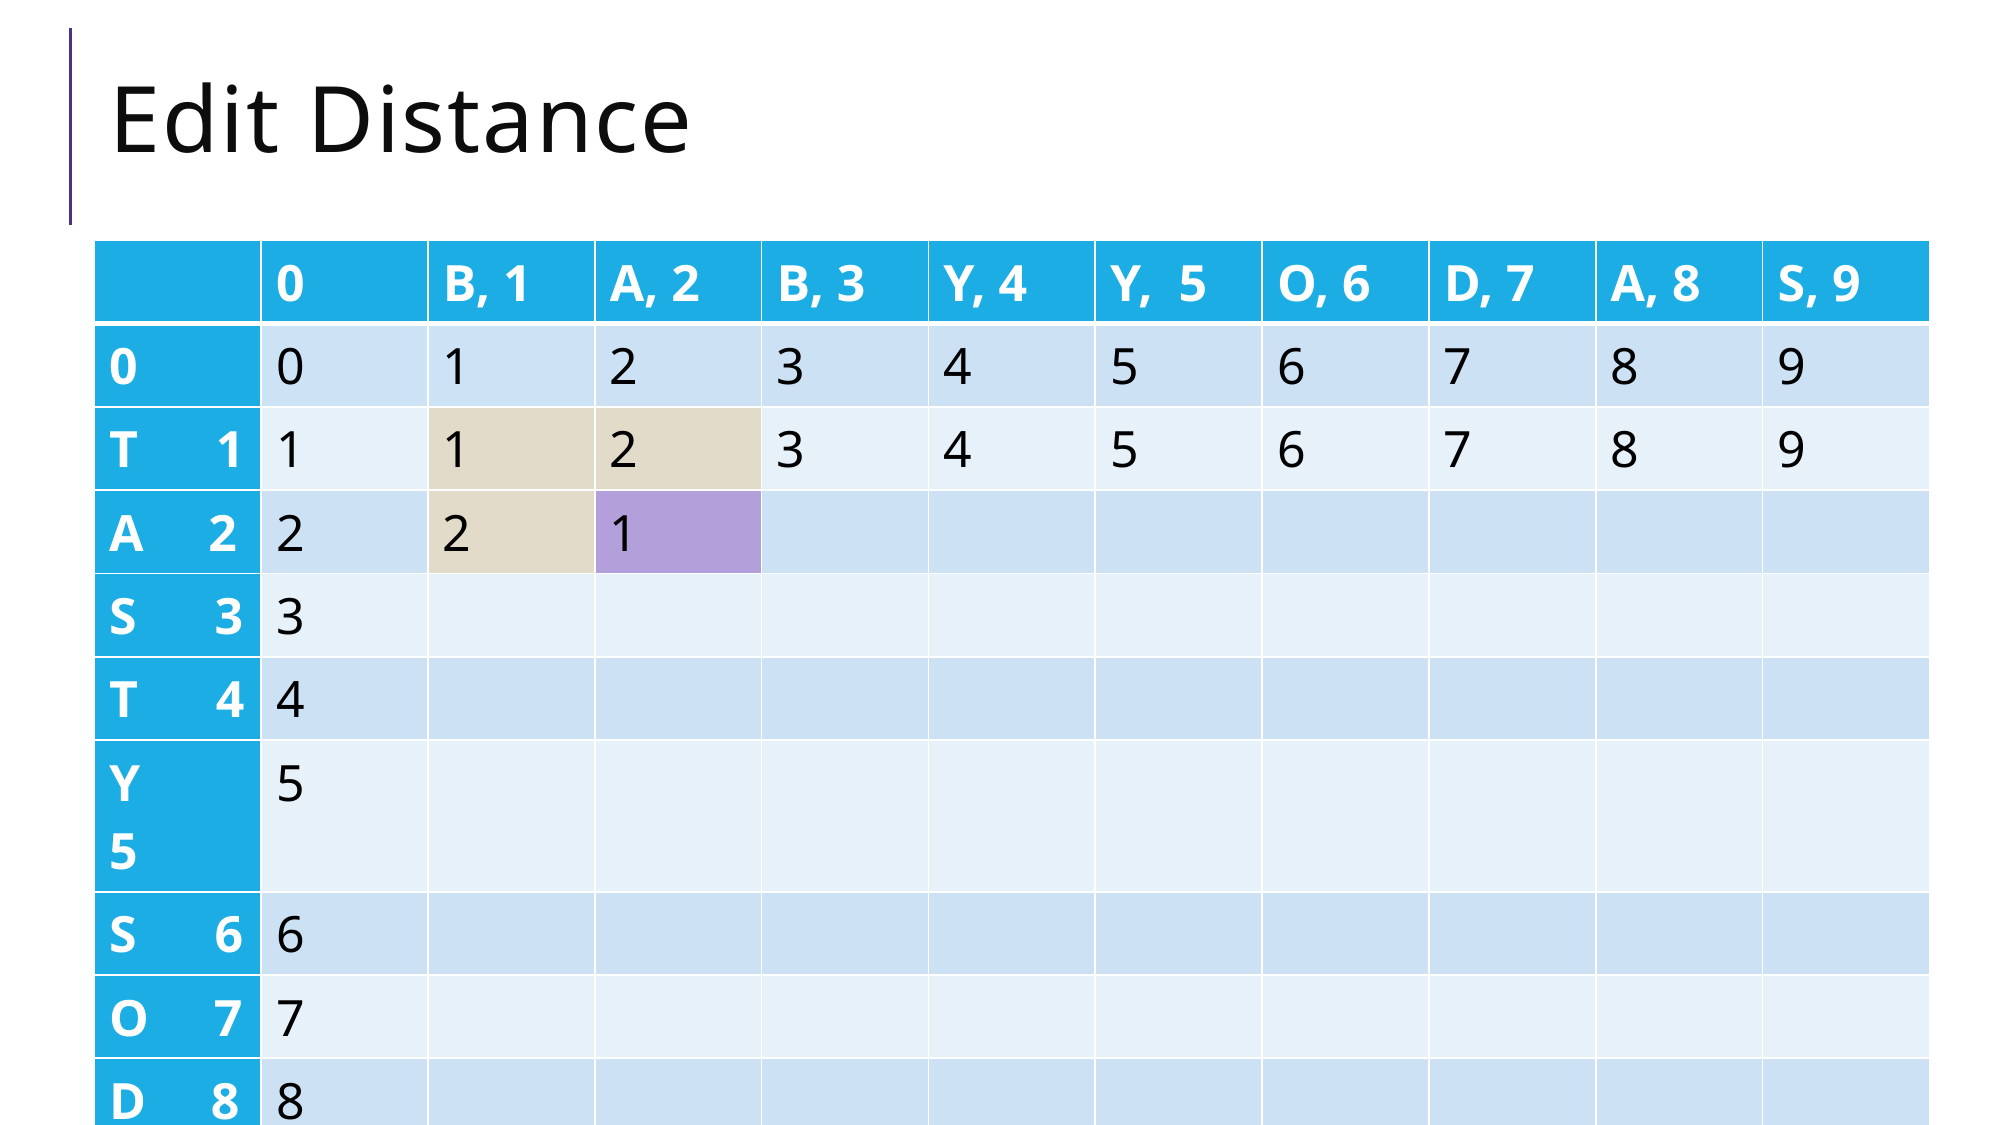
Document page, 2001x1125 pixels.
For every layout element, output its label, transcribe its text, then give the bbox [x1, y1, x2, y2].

title Edit Distance [94, 43, 1930, 210]
